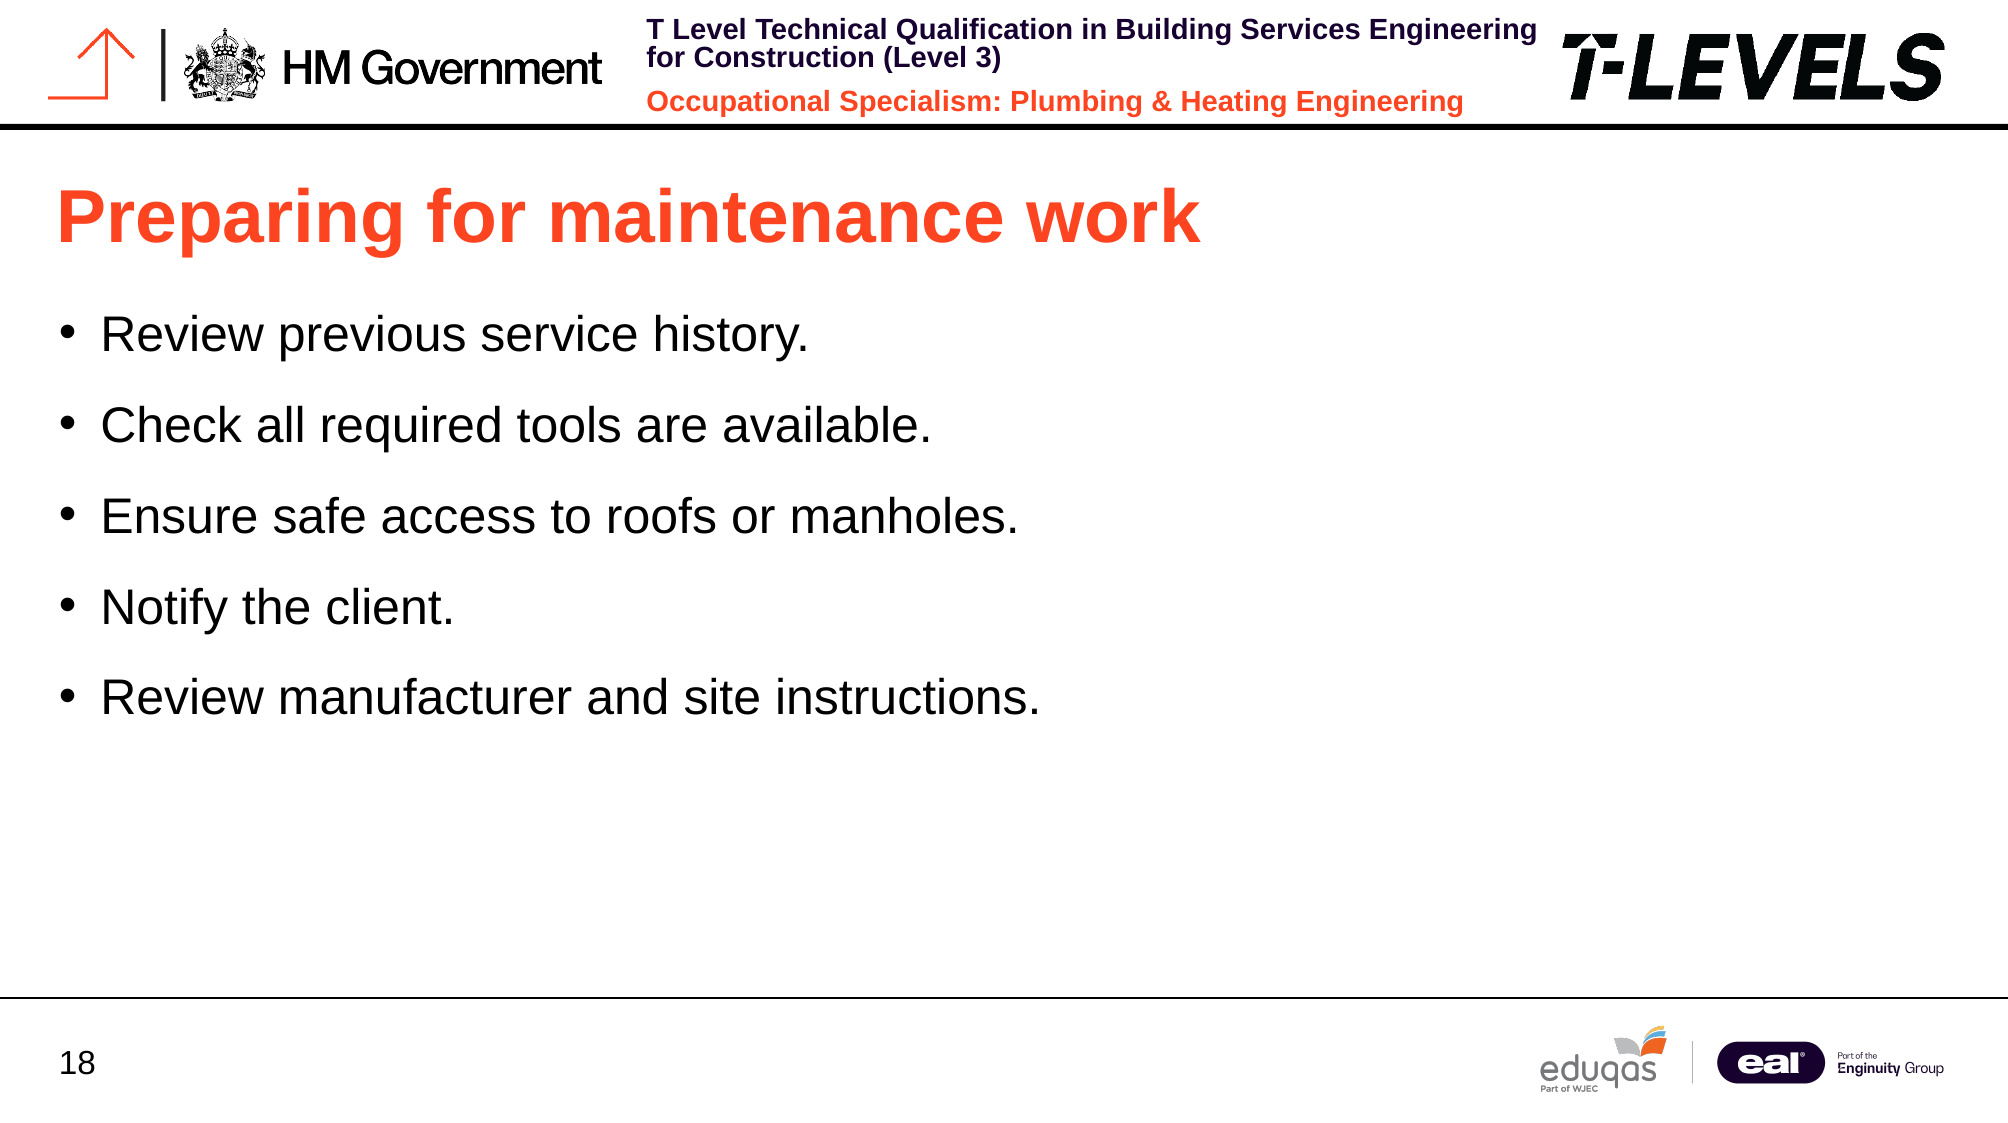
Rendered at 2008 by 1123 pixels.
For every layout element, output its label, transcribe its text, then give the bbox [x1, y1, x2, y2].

picture [1535, 1021, 1949, 1097]
list Review previous service history. Check all required tools are available. Ensure safe access to roofs or manholes. Notify the client. Review manufacturer and site instructions. [59, 295, 1949, 975]
picture [43, 27, 141, 100]
picture [1543, 25, 1964, 108]
picture [161, 28, 602, 102]
title Preparing for maintenance work [41, 111, 1949, 314]
